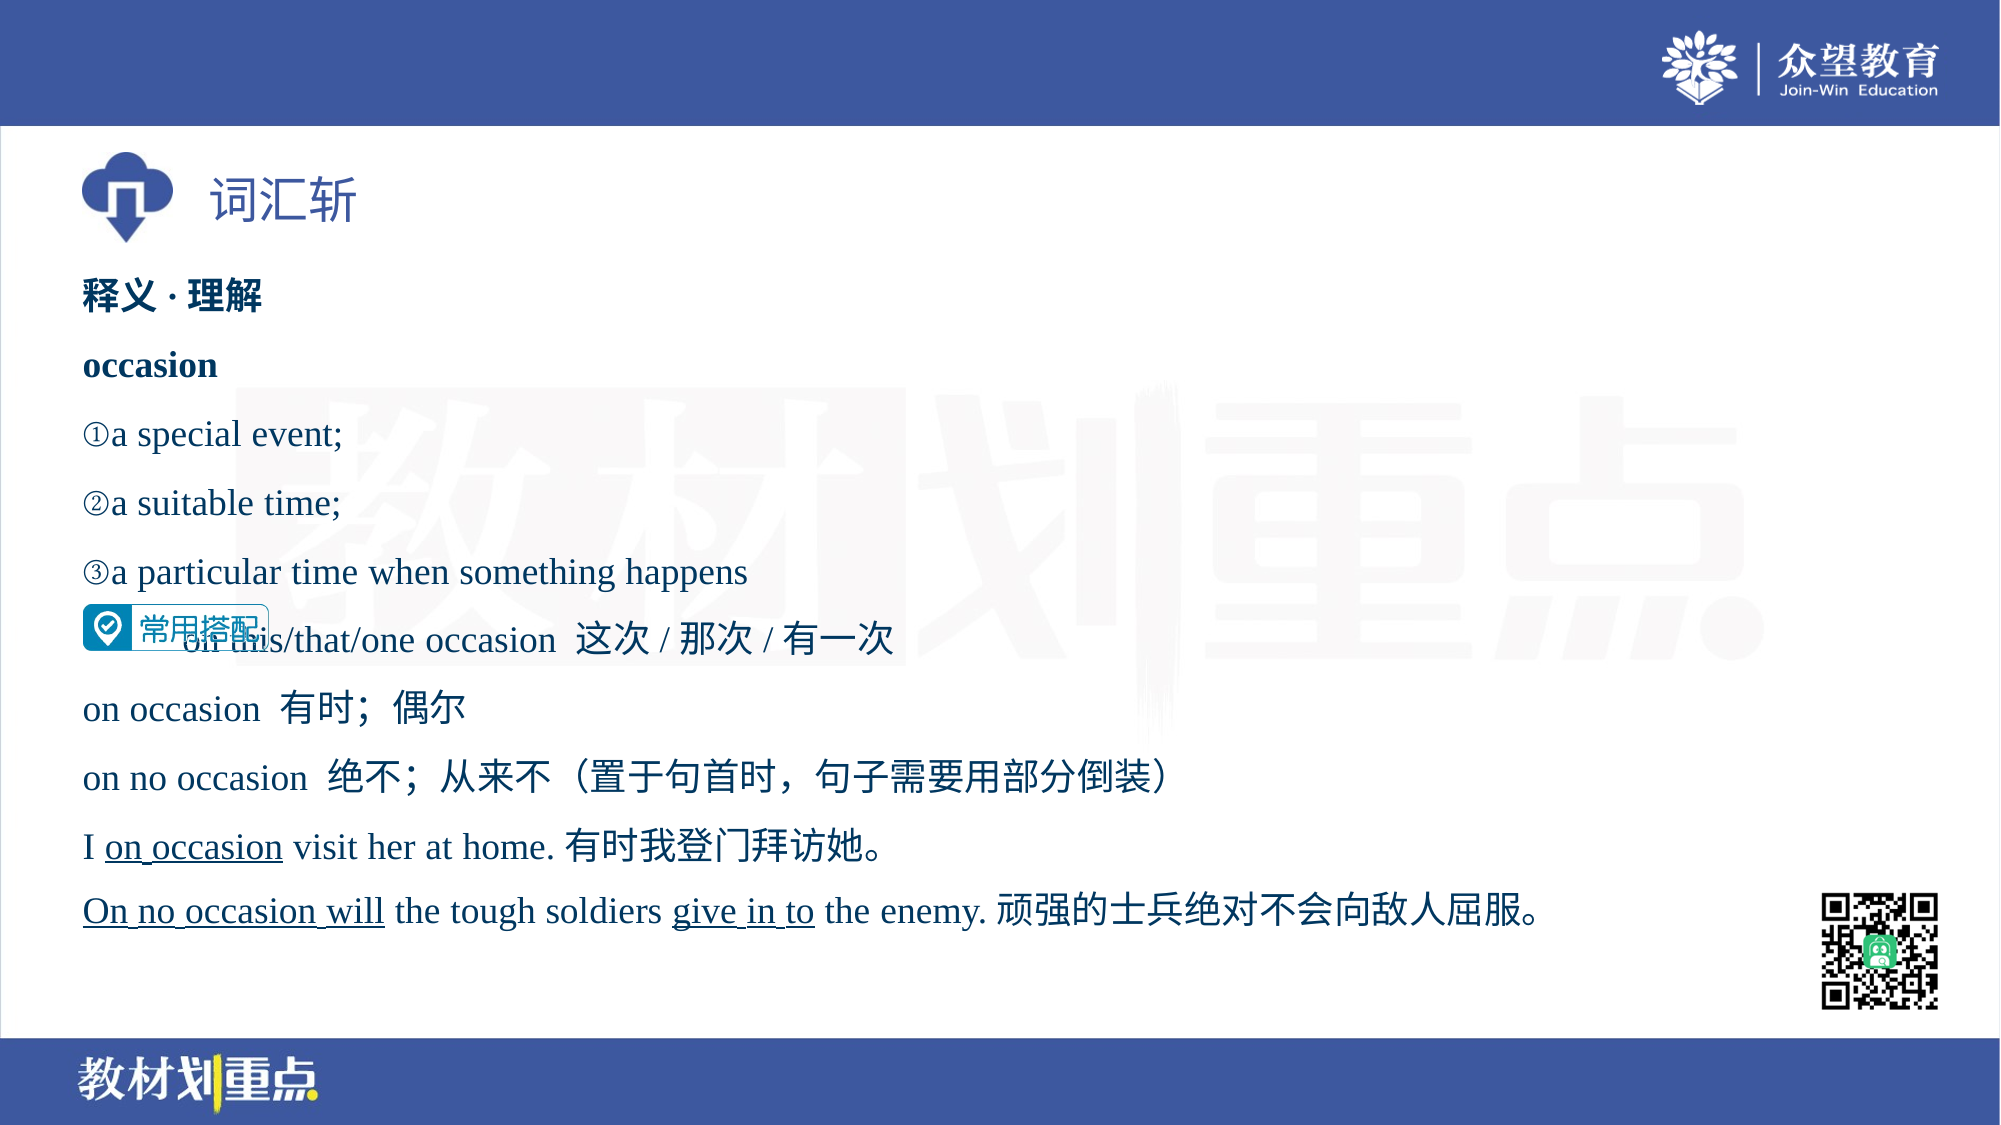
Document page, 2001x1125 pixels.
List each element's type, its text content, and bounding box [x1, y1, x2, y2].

picture [0, 0, 2000, 1125]
text_box 释义·理解 occasion ①a special event; ②a suitable time; ③a particular time when something happens on this/that/one occasion 这次/那次/有一次 on occasion 有时；偶尔 on no occasion 绝不；从来不（置于句首时，句子需要用部分倒装） I on occasion visit her at home.有时我登门拜访她。 On no occasion will the tough soldiers give in to the enemy.顽强的士兵绝对不会向敌人屈服。 [82, 248, 1817, 925]
